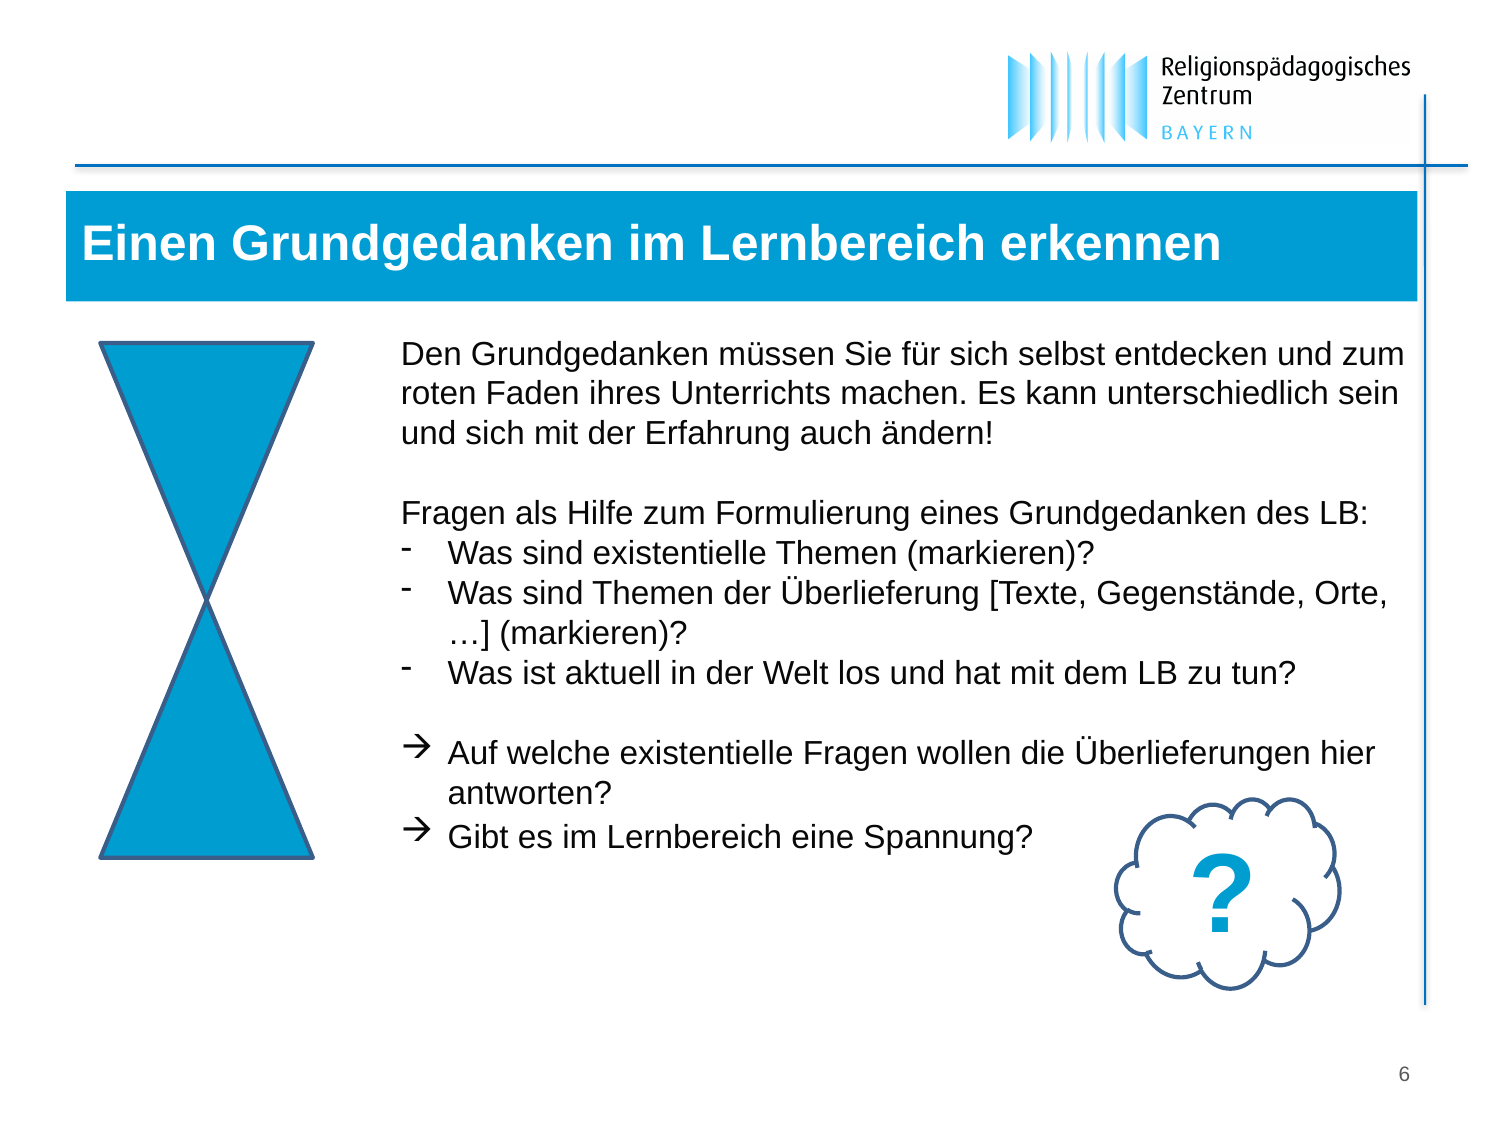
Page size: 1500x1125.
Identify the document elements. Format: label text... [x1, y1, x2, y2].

text_box Den Grundgedanken müssen Sie für sich selbst entdecken und zum roten Faden ihres Unterrichts machen. Es kann unterschiedlich sein und sich mit der Erfahrung auch ändern! Fragen als Hilfe zum Formulierung eines Grundgedanken des LB: Was sind existentielle Themen (markieren)? Was sind Themen der Überlieferung [Texte, Gegenstände, Orte, …] (markieren)? Was ist aktuell in der Welt los und hat mit dem LB zu tun? Auf welche existentielle Fragen wollen die Überlieferungen hier antworten? Gibt es im Lernbereich eine Spannung? [393, 324, 1421, 864]
picture [1008, 51, 1410, 143]
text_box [1115, 799, 1340, 989]
list Einen Grundgedanken im Lernbereich erkennen [66, 191, 1418, 302]
text_box [100, 342, 313, 858]
slide_number 6 [1074, 1042, 1425, 1103]
